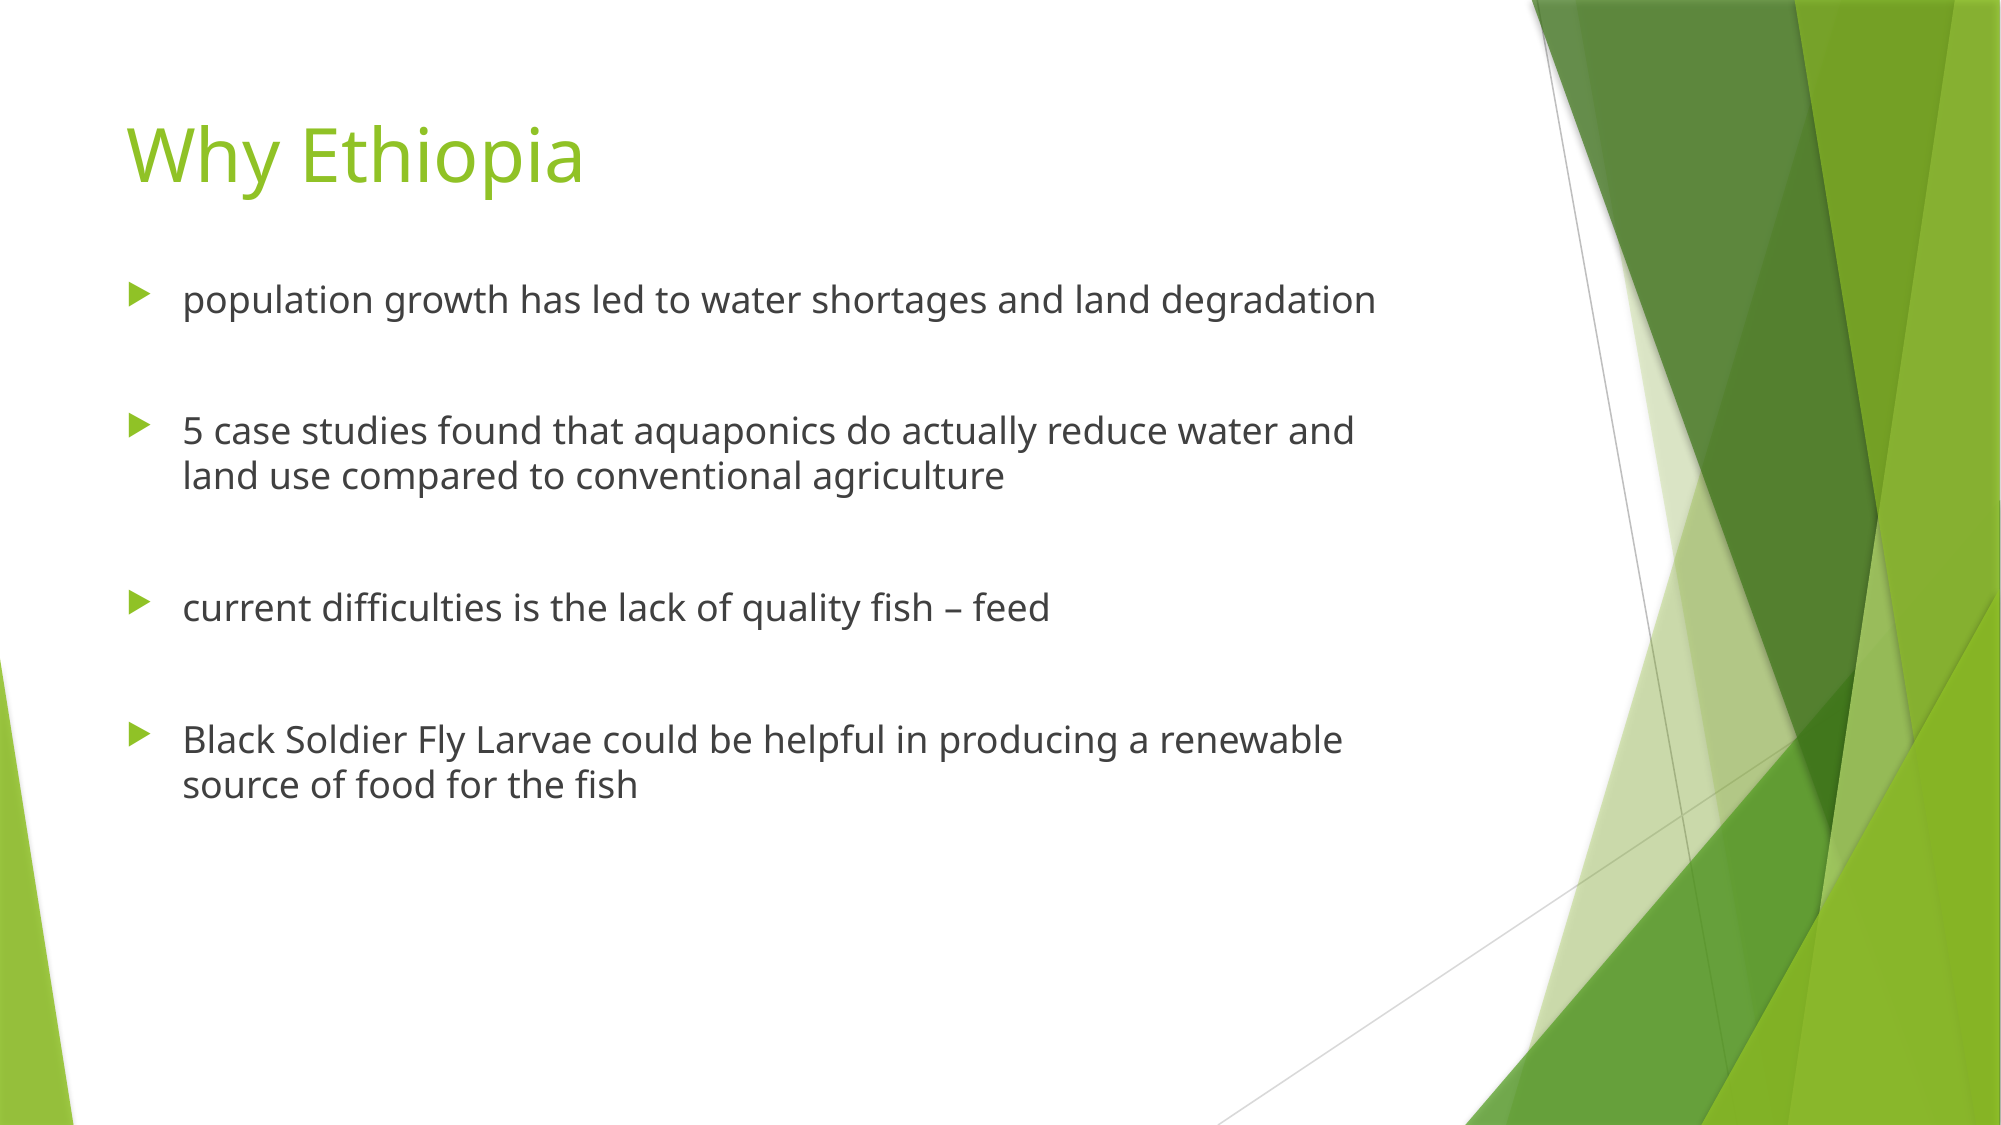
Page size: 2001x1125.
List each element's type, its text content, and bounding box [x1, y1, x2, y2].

title Why Ethiopia [111, 99, 1522, 317]
list population growth has led to water shortages and land degradation 5 case studies found that aquaponics do actually reduce water and land use compared to conventional agriculture current difficulties is the lack of quality fish – feed Black Soldier Fly Larvae could be helpful in producing a renewable source of food for the fish [111, 268, 1455, 905]
